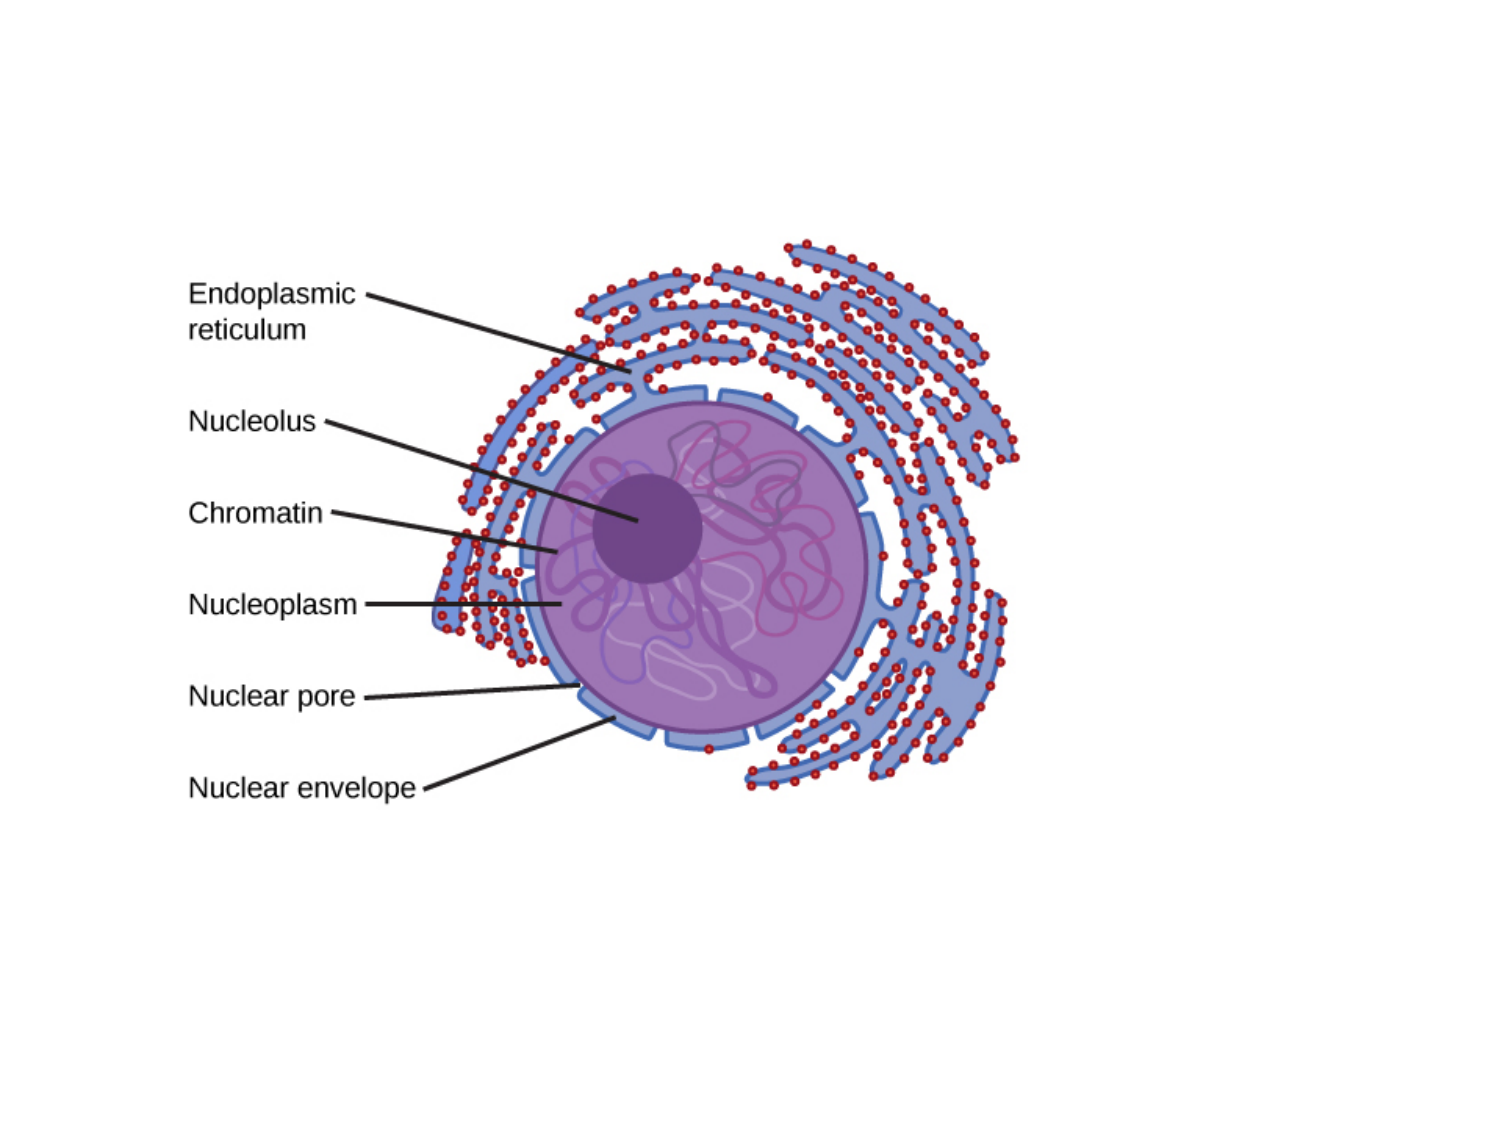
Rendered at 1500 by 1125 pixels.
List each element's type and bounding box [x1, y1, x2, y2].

picture [176, 235, 1028, 810]
